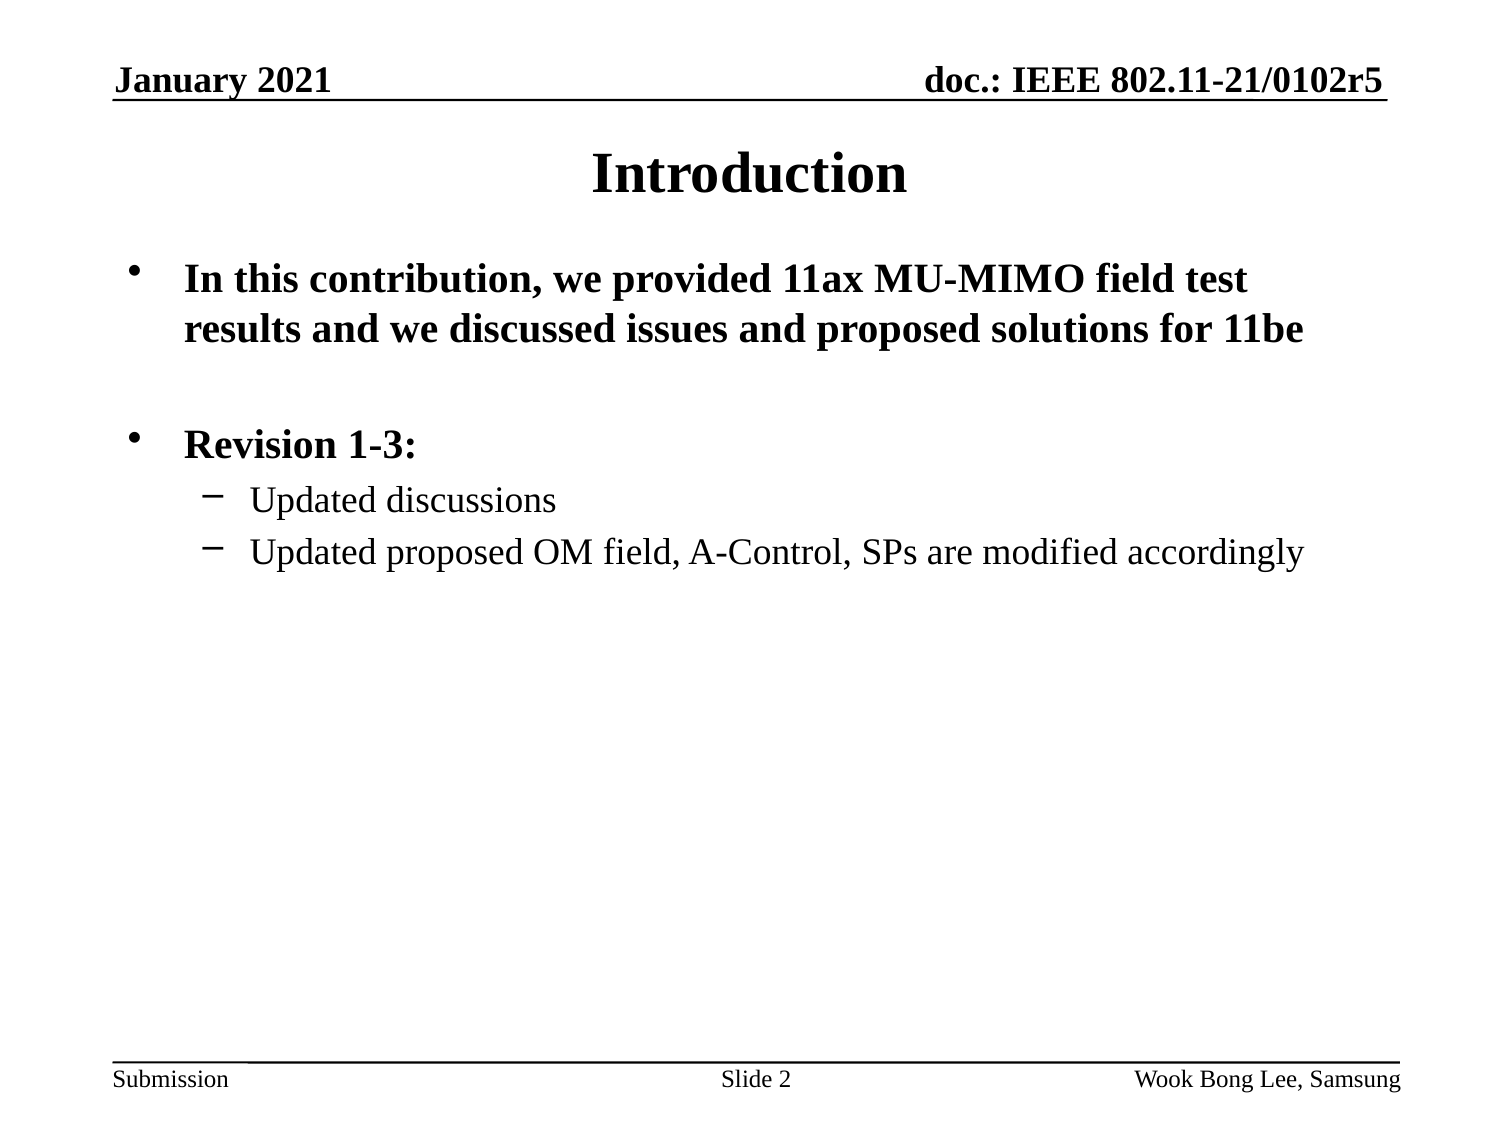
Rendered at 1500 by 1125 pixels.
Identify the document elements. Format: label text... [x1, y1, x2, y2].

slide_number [114, 54, 335, 101]
title Introduction [112, 112, 1388, 226]
footer Wook Bong Lee, Samsung [1130, 1061, 1402, 1093]
slide_number Slide 2 [712, 1061, 800, 1093]
list In this contribution, we provided 11ax MU-MIMO field test results and we discussed issues and proposed solutions for 11be Revision 1-3: Updated discussions Updated proposed OM field, A-Control, SPs are modified accordingly [112, 242, 1388, 1006]
